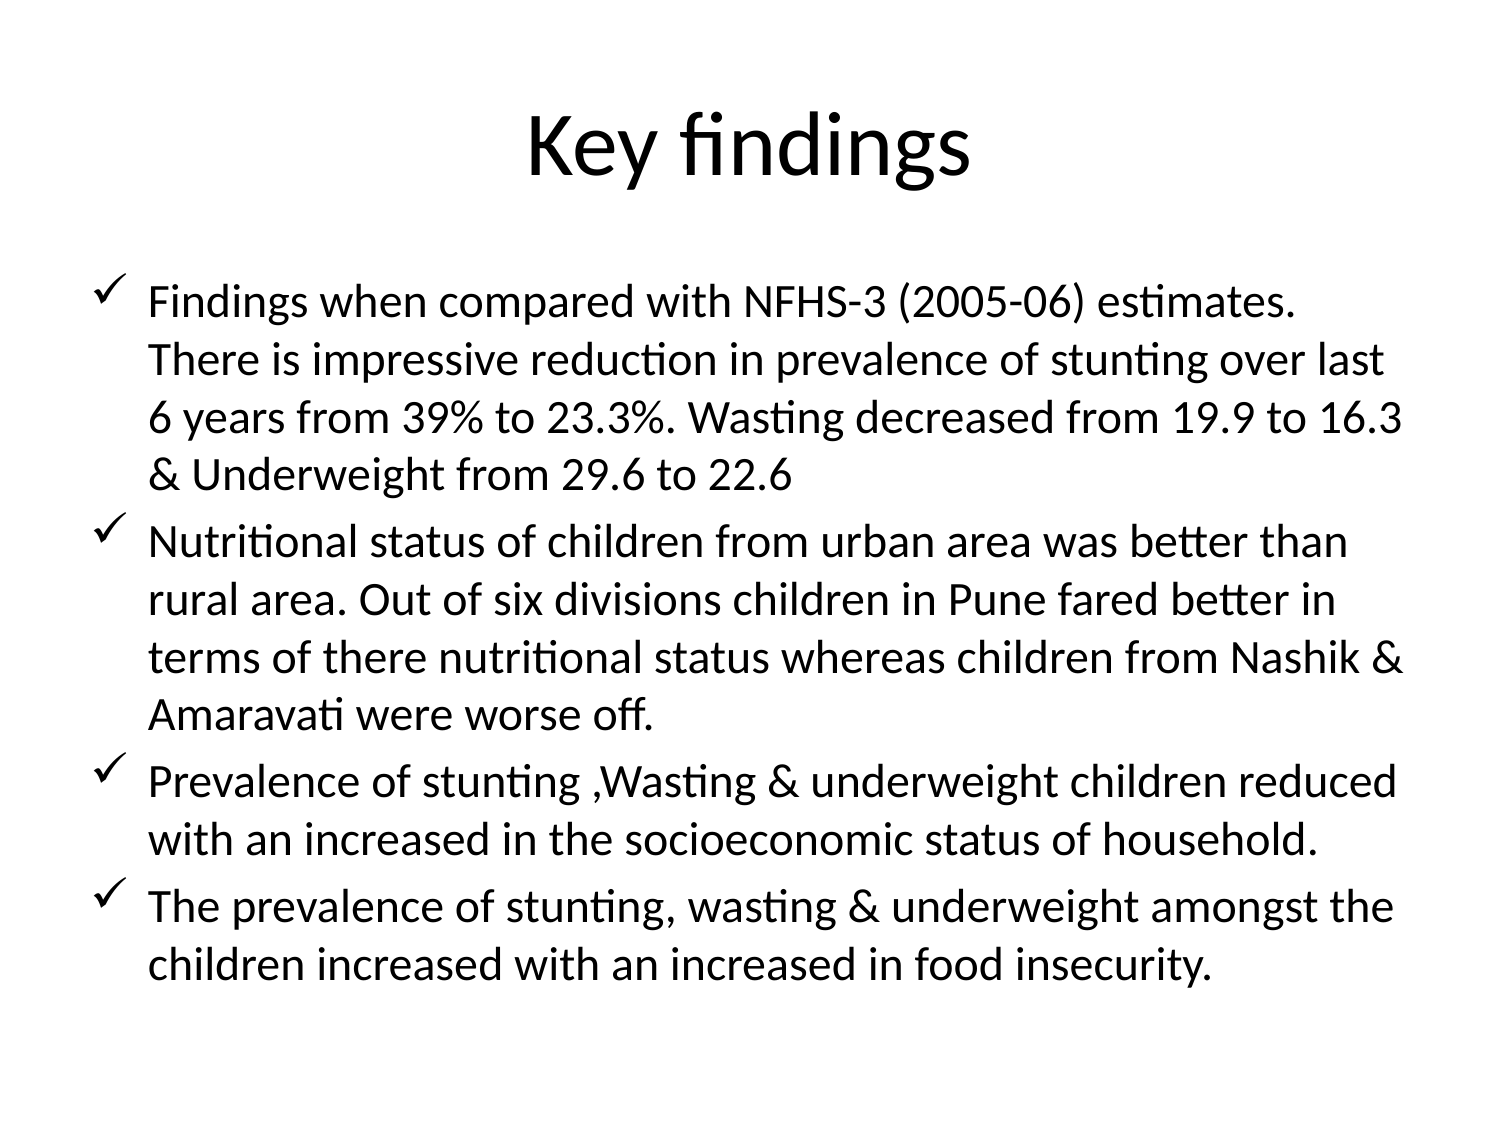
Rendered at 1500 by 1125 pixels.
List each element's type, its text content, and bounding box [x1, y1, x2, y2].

title Key findings [75, 45, 1425, 233]
list Findings when compared with NFHS-3 (2005-06) estimates. There is impressive reduction in prevalence of stunting over last 6 years from 39% to 23.3%. Wasting decreased from 19.9 to 16.3 & Underweight from 29.6 to 22.6 Nutritional status of children from urban area was better than rural area. Out of six divisions children in Pune fared better in terms of there nutritional status whereas children from Nashik & Amaravati were worse off. Prevalence of stunting ,Wasting & underweight children reduced with an increased in the socioeconomic status of household. The prevalence of stunting, wasting & underweight amongst the children increased with an increased in food insecurity. [75, 262, 1425, 1005]
